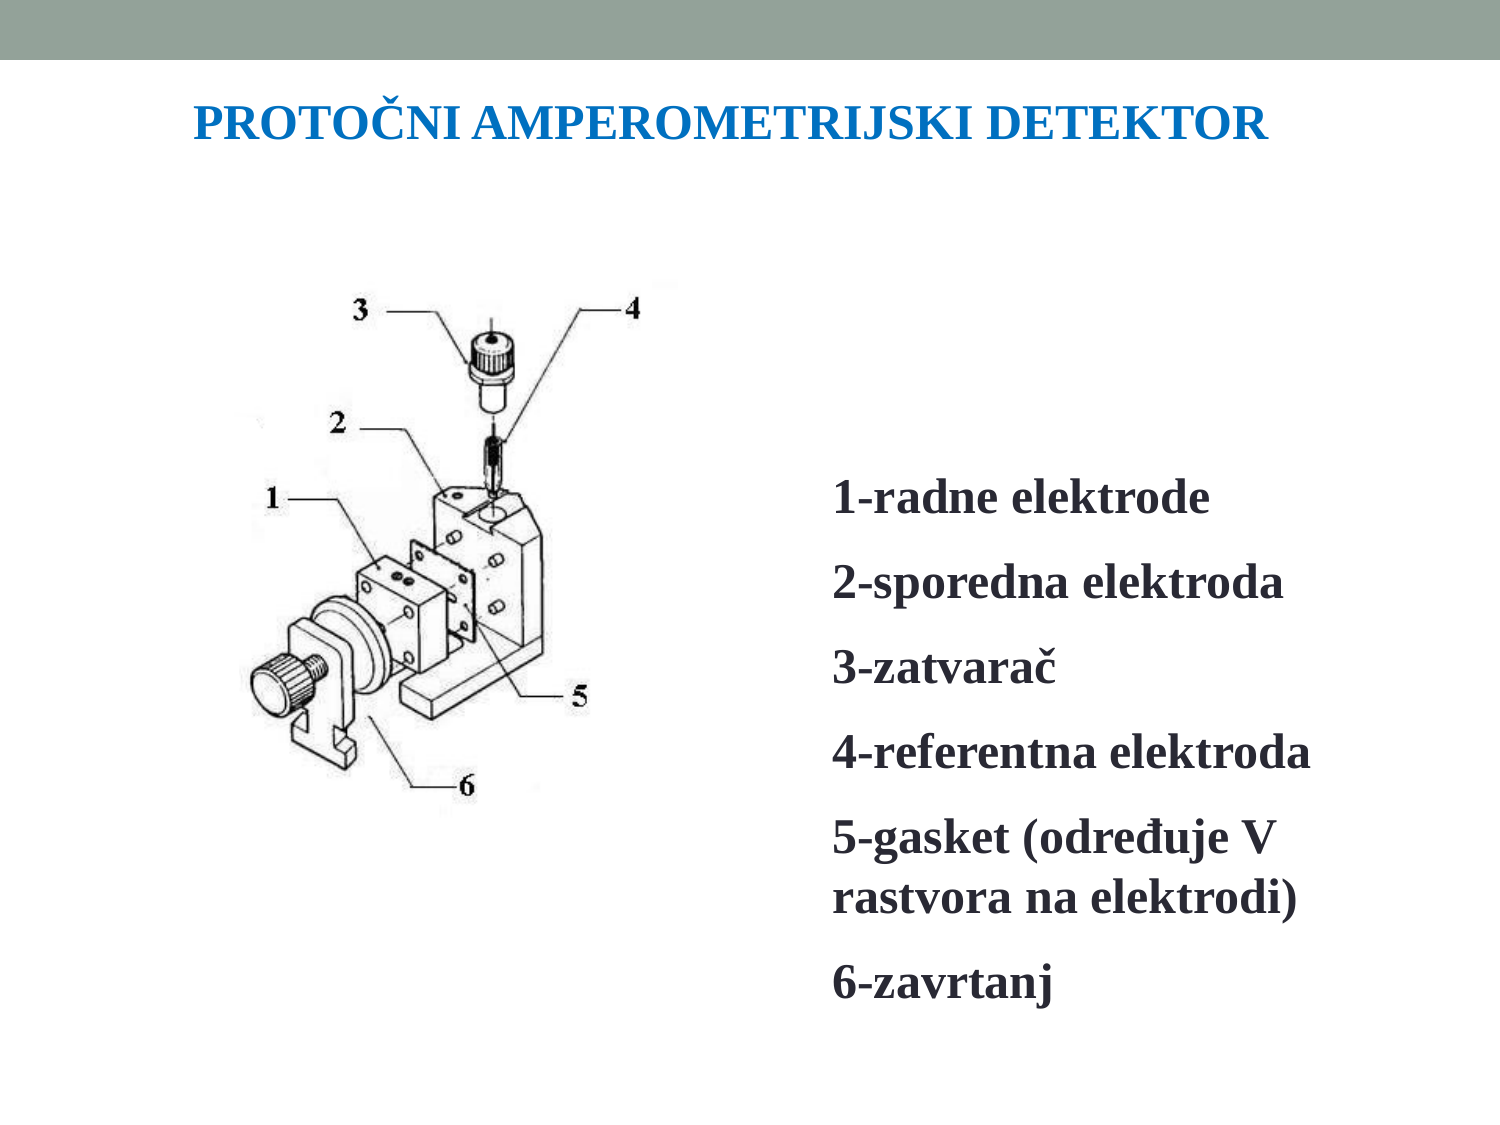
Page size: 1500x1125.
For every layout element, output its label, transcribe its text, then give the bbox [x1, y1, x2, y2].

text_box 1-radne elektrode 2-sporedna elektroda 3-zatvarač 4-referentna elektroda 5-gasket (određuje V rastvora na elektrodi) 6-zavrtanj [817, 456, 1405, 1016]
text_box PROTOČNI AMPEROMETRIJSKI DETEKTOR [178, 82, 1297, 157]
picture [177, 255, 732, 833]
